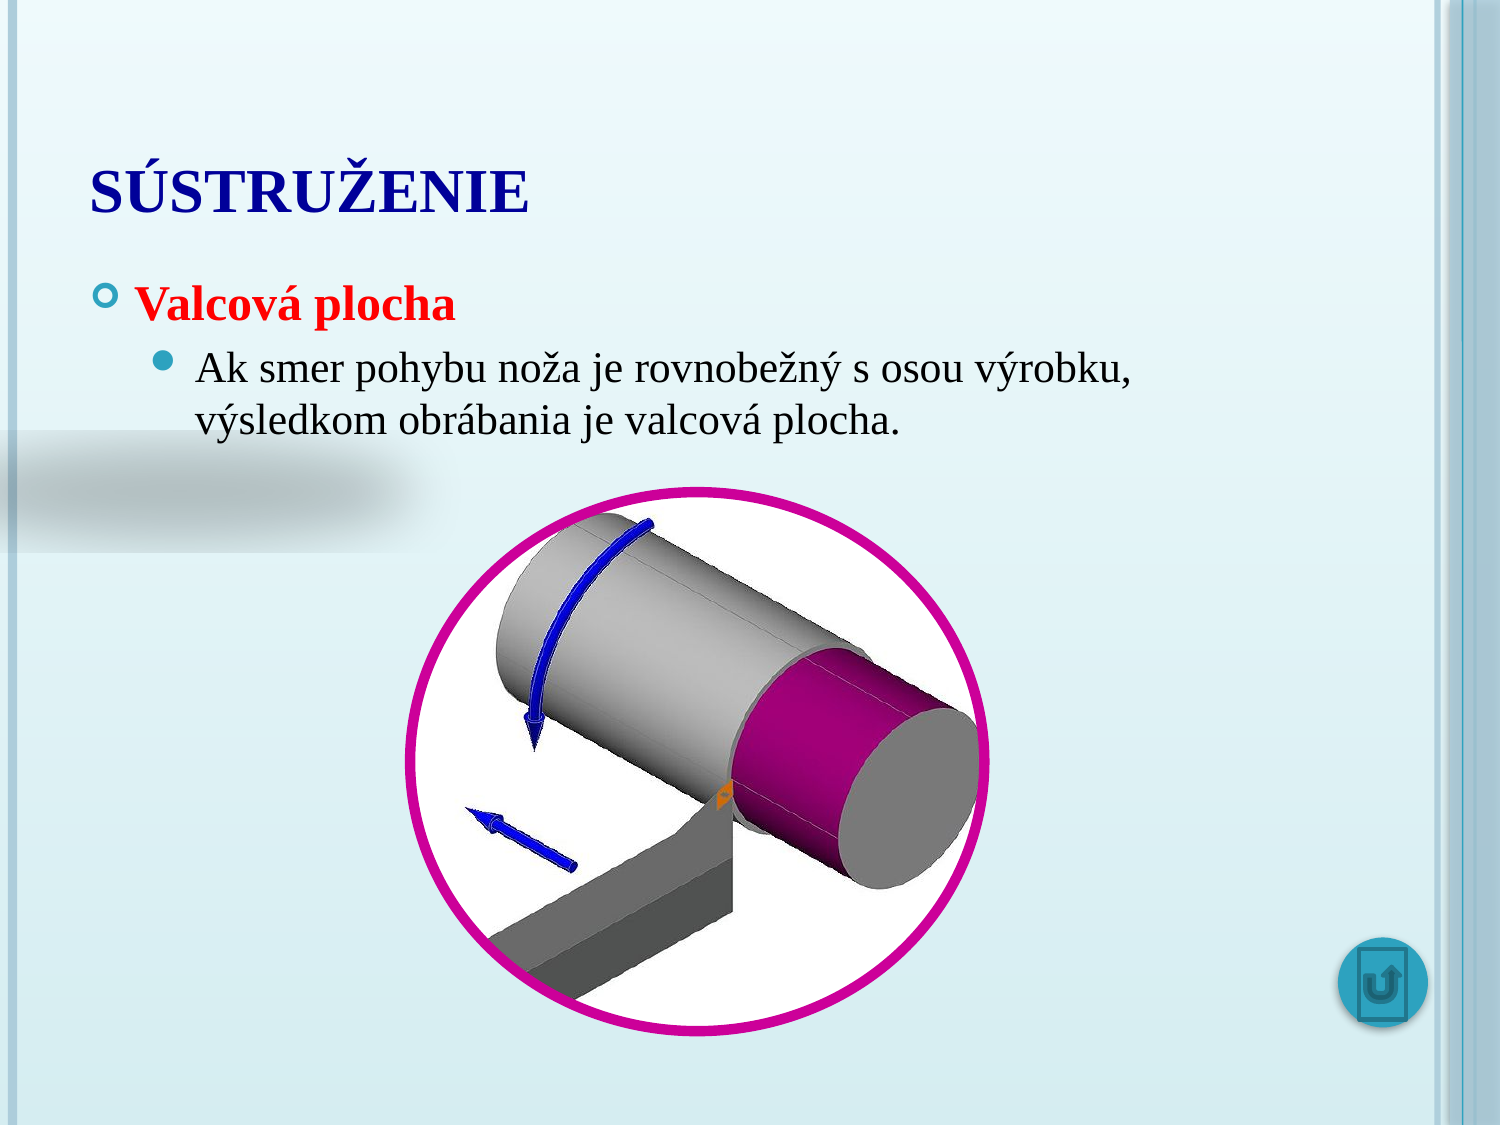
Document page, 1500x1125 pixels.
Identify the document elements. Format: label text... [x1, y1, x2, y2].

text_box [1357, 947, 1408, 1022]
picture [409, 491, 985, 1032]
title Sústruženie [75, 45, 1300, 233]
list Valcová plocha Ak smer pohybu noža je rovnobežný s osou výrobku, výsledkom obrábania je valcová plocha. [75, 262, 1300, 1062]
